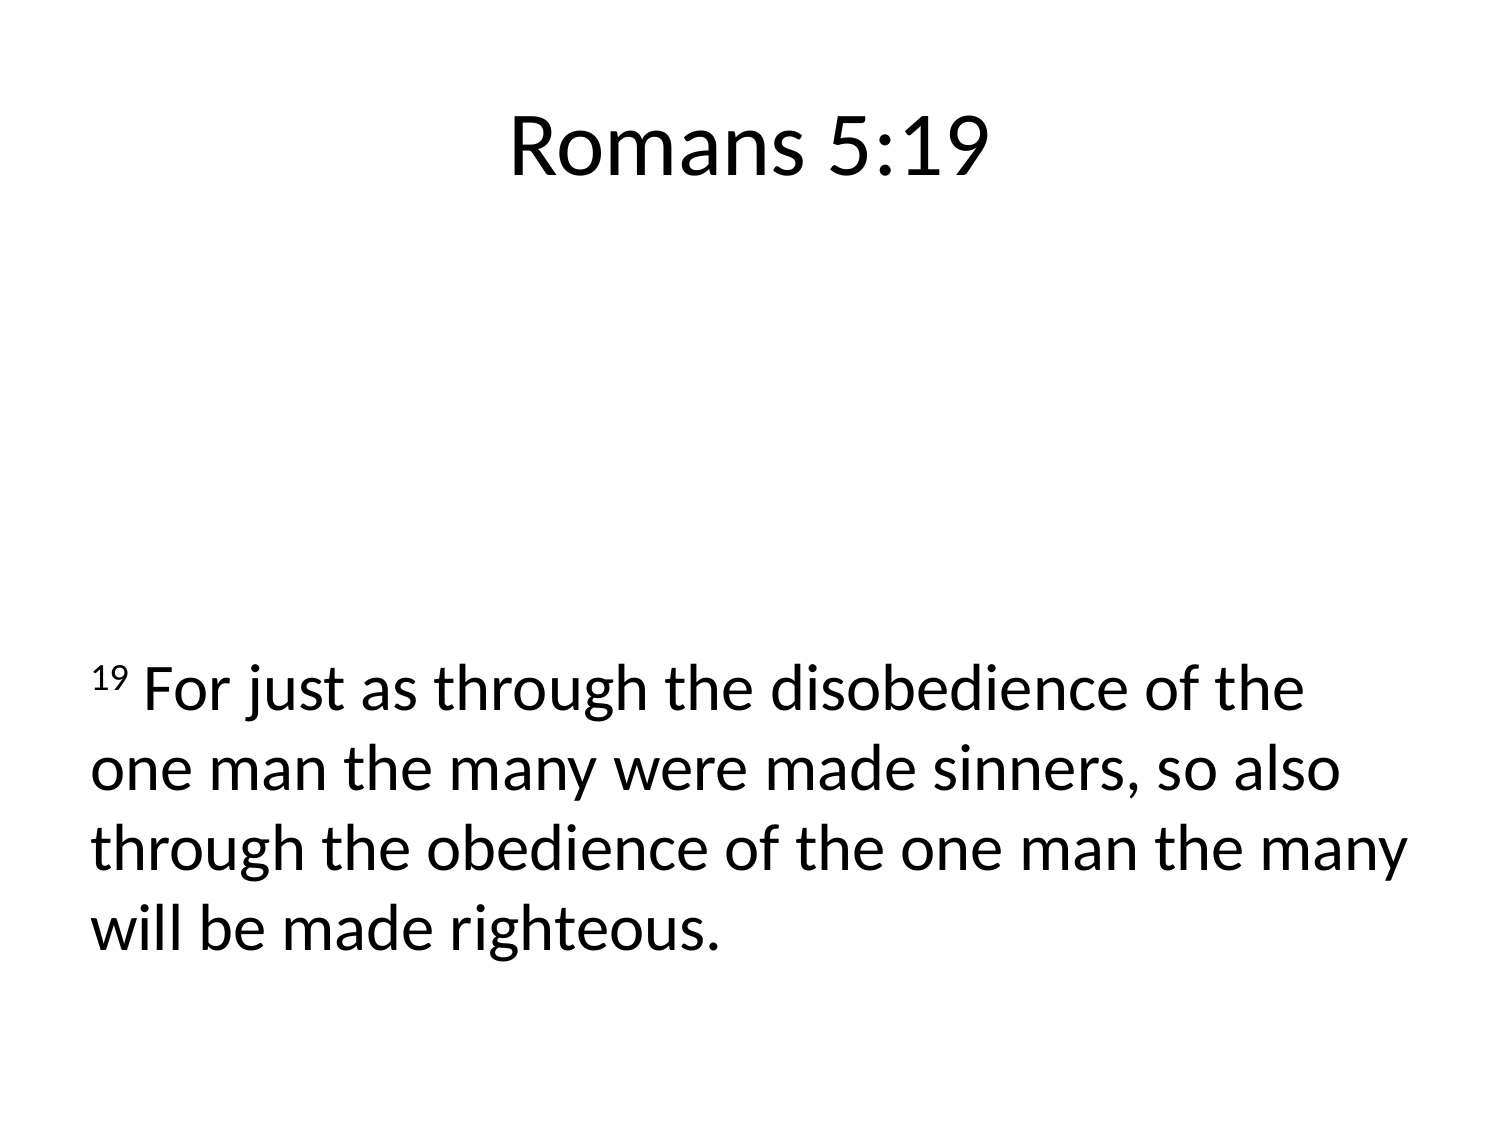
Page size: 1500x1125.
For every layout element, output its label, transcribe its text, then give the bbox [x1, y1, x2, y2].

title Romans 5:19 [75, 45, 1425, 233]
list 19 For just as through the disobedience of the one man the many were made sinners, so also through the obedience of the one man the many will be made righteous. [75, 262, 1425, 1005]
